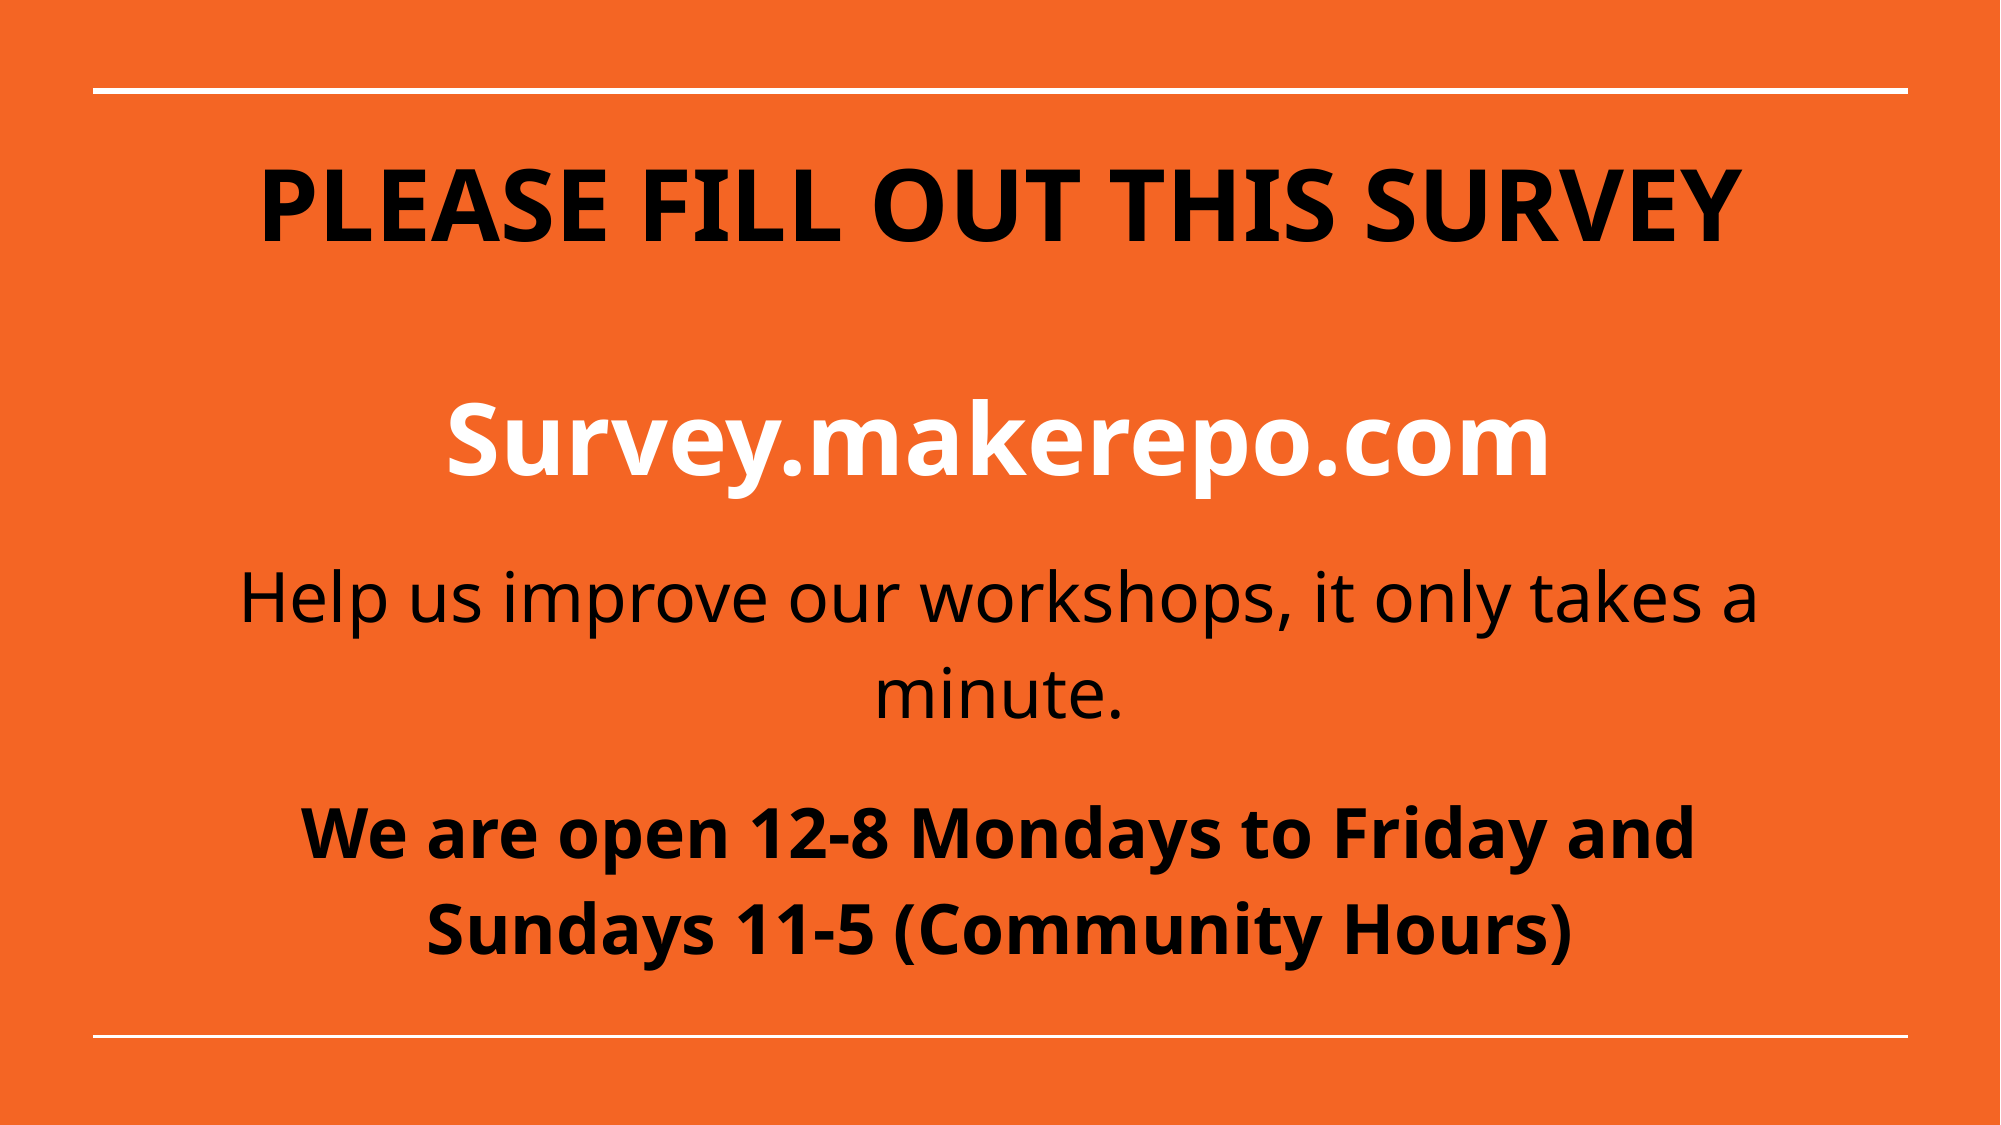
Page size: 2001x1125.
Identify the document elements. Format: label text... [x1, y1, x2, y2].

title PLEASE FILL OUT THIS SURVEY [92, 121, 1908, 459]
list Survey.makerepo.com Help us improve our workshops, it only takes a minute. We are open 12-8 Mondays to Friday and Sundays 11-5 (Community Hours) [166, 337, 1834, 995]
